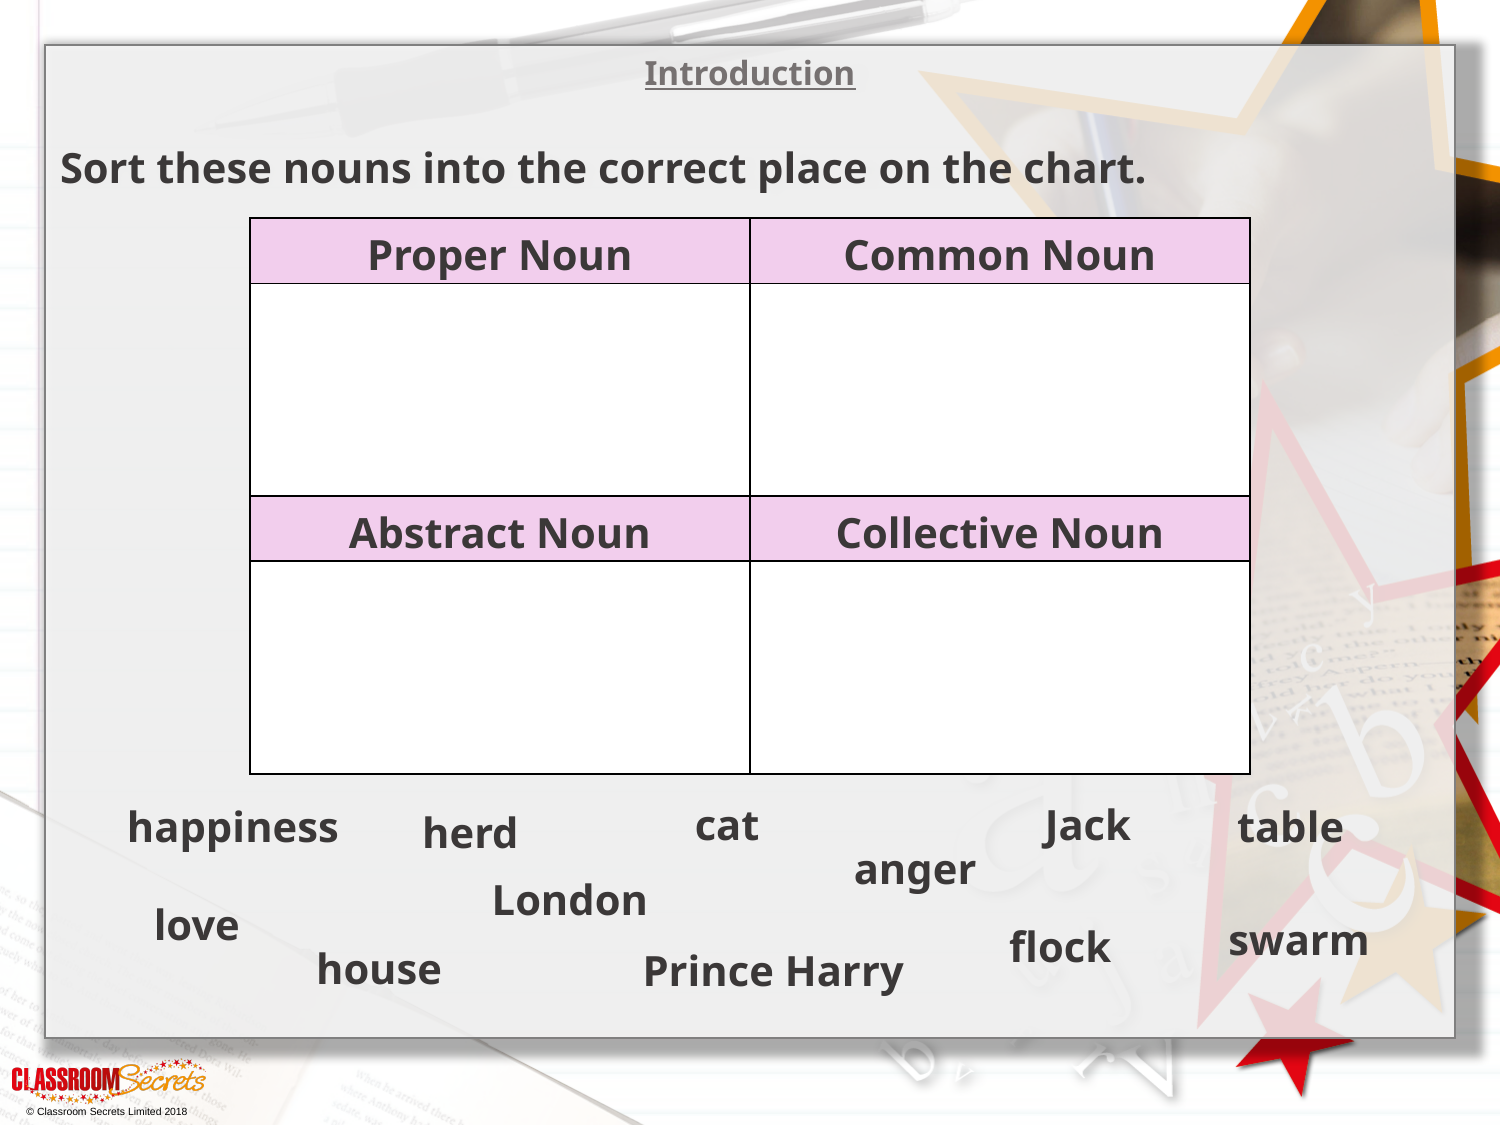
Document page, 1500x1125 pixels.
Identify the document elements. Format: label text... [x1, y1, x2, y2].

text_box love [63, 891, 331, 957]
text_box anger [781, 835, 1050, 901]
text_box happiness [99, 793, 367, 859]
text_box London [435, 866, 704, 932]
text_box table [1156, 793, 1425, 859]
text_box herd [336, 799, 605, 864]
text_box swarm [1165, 906, 1434, 971]
text_box Prince Harry [552, 937, 994, 1002]
table_cell [251, 562, 749, 773]
table_cell [251, 284, 749, 495]
text_box house [245, 935, 514, 1001]
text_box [11, 1058, 207, 1125]
table_cell [751, 284, 1249, 495]
text_box Jack [954, 791, 1222, 856]
text_box Introduction Sort these nouns into the correct place on the chart. [44, 44, 1456, 1039]
text_box flock [926, 913, 1195, 979]
table_header Proper Noun [251, 219, 749, 283]
table_cell Abstract Noun [251, 497, 749, 560]
table_cell Collective Noun [751, 497, 1249, 560]
text_box cat [593, 791, 861, 856]
table_header Common Noun [751, 219, 1249, 283]
picture [0, 0, 1500, 1125]
table_cell [751, 562, 1249, 773]
